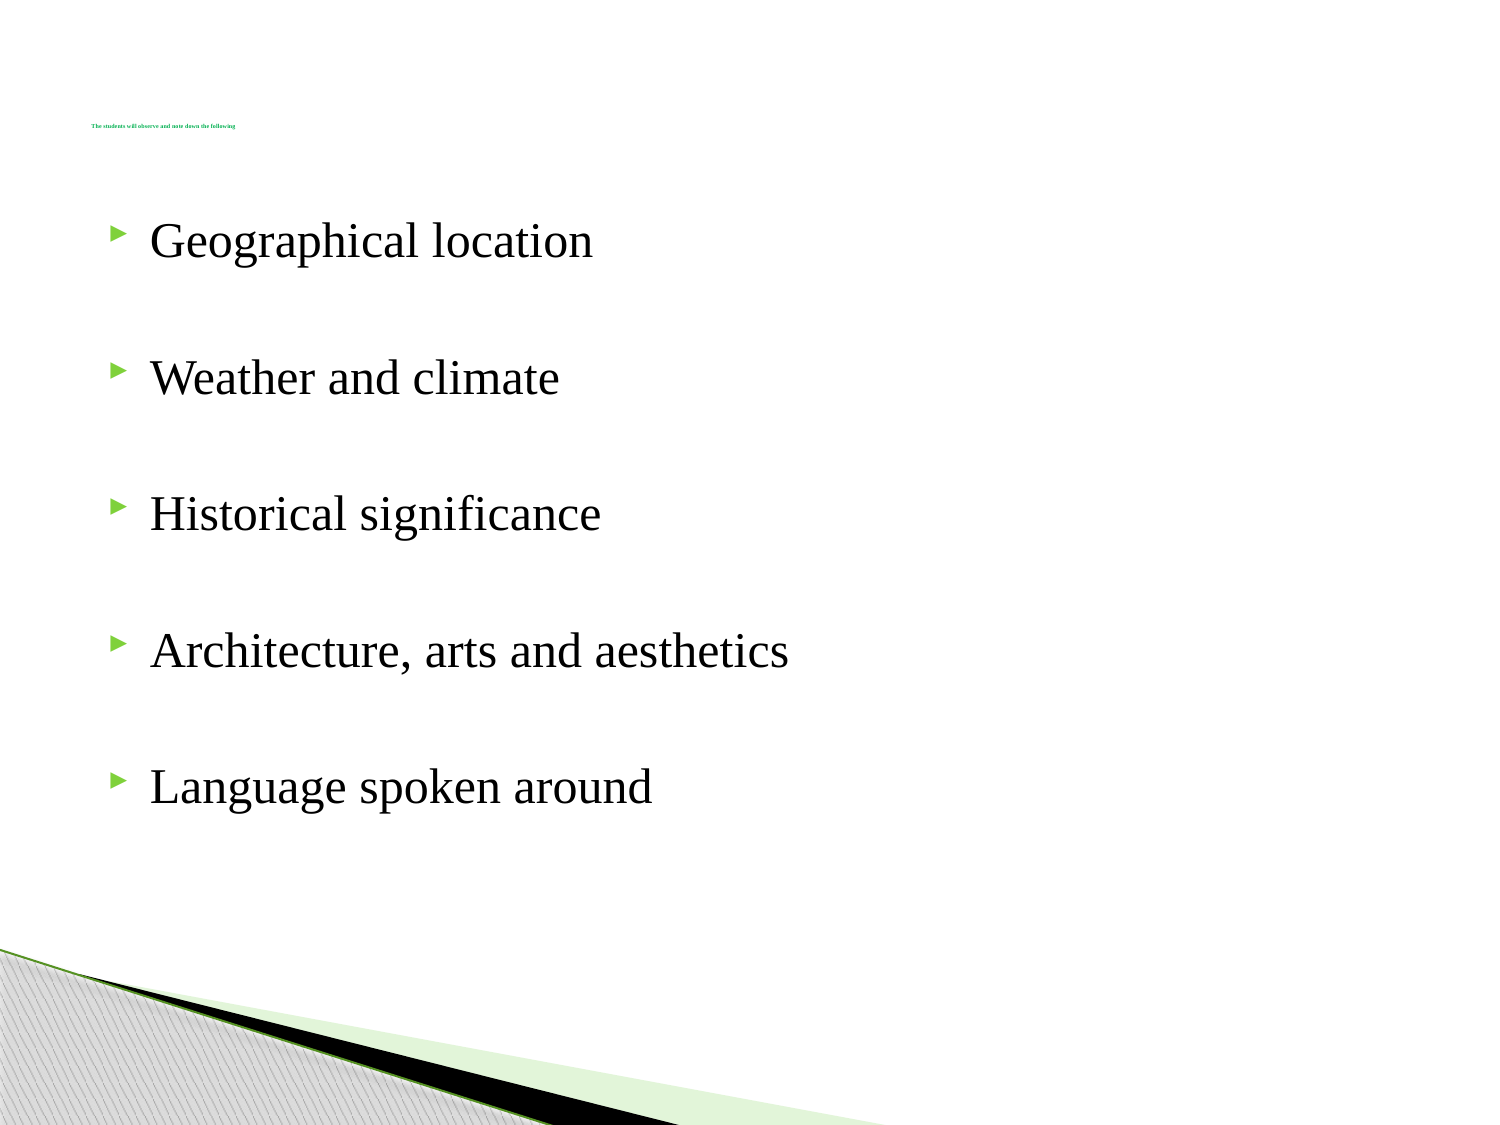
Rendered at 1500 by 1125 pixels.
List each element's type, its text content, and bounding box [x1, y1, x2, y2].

list Geographical location Weather and climate Historical significance Architecture, arts and aesthetics Language spoken around [75, 213, 1425, 1005]
title The students will observe and note down the following [75, 45, 1425, 213]
